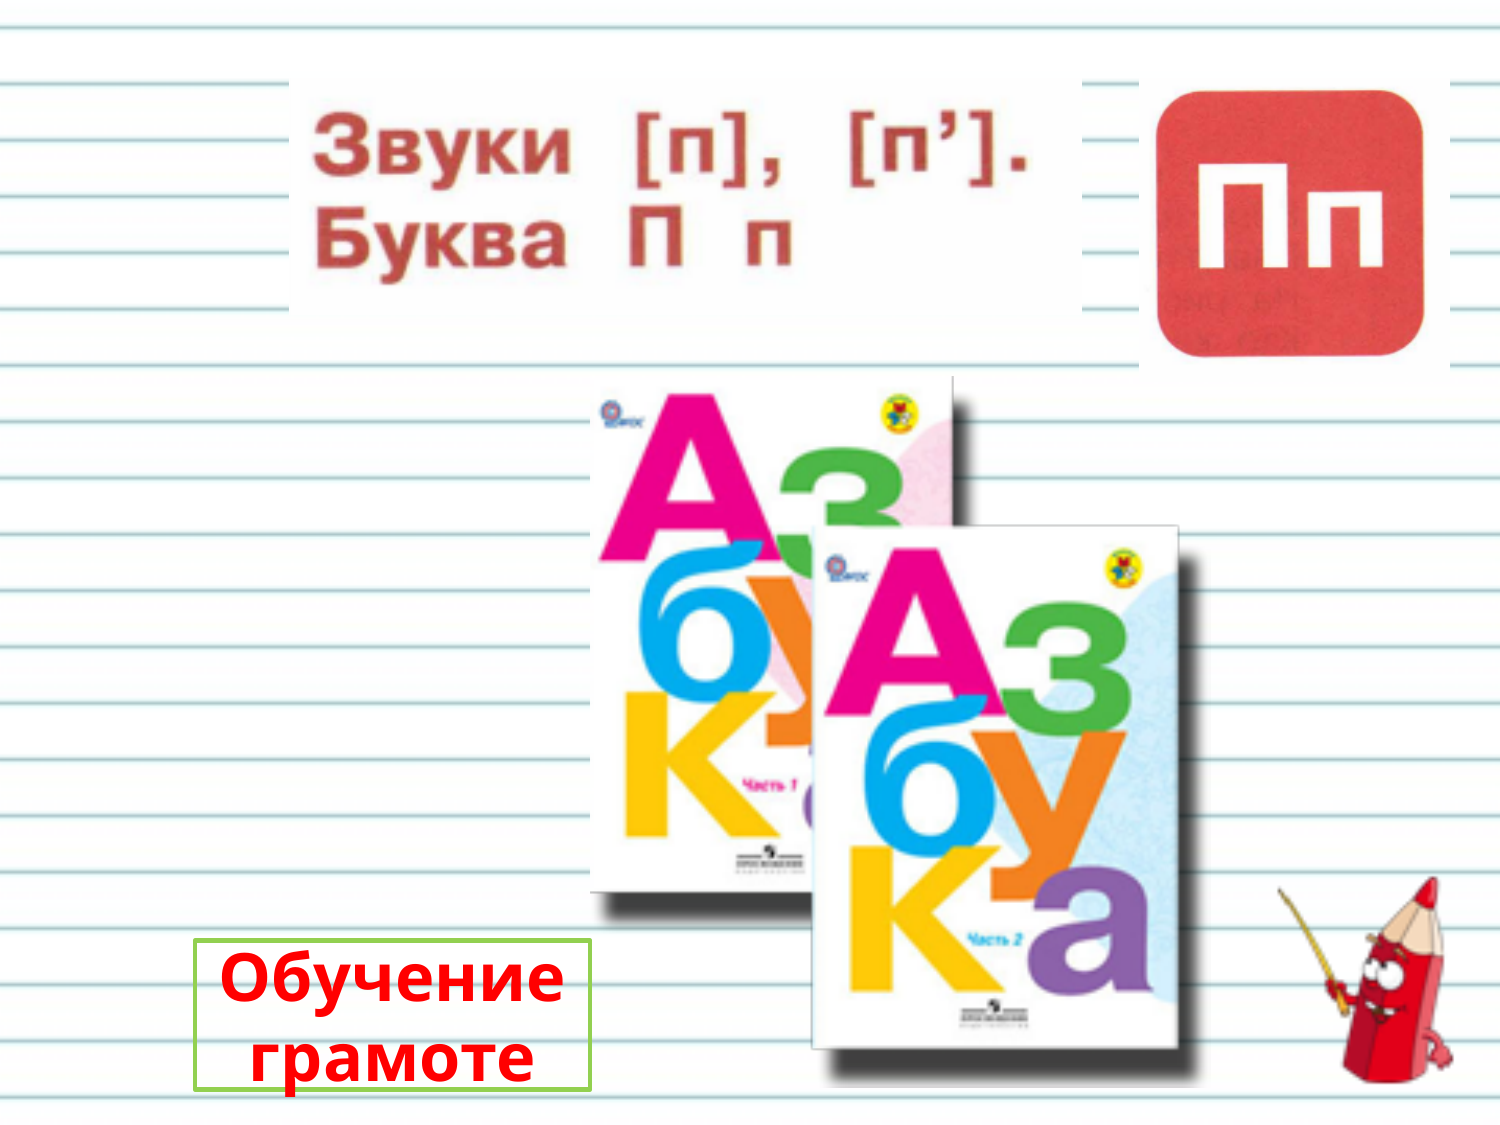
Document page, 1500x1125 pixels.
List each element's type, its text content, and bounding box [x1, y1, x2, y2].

text_box Обучение грамоте [193, 938, 586, 1092]
picture [0, 0, 1500, 1125]
